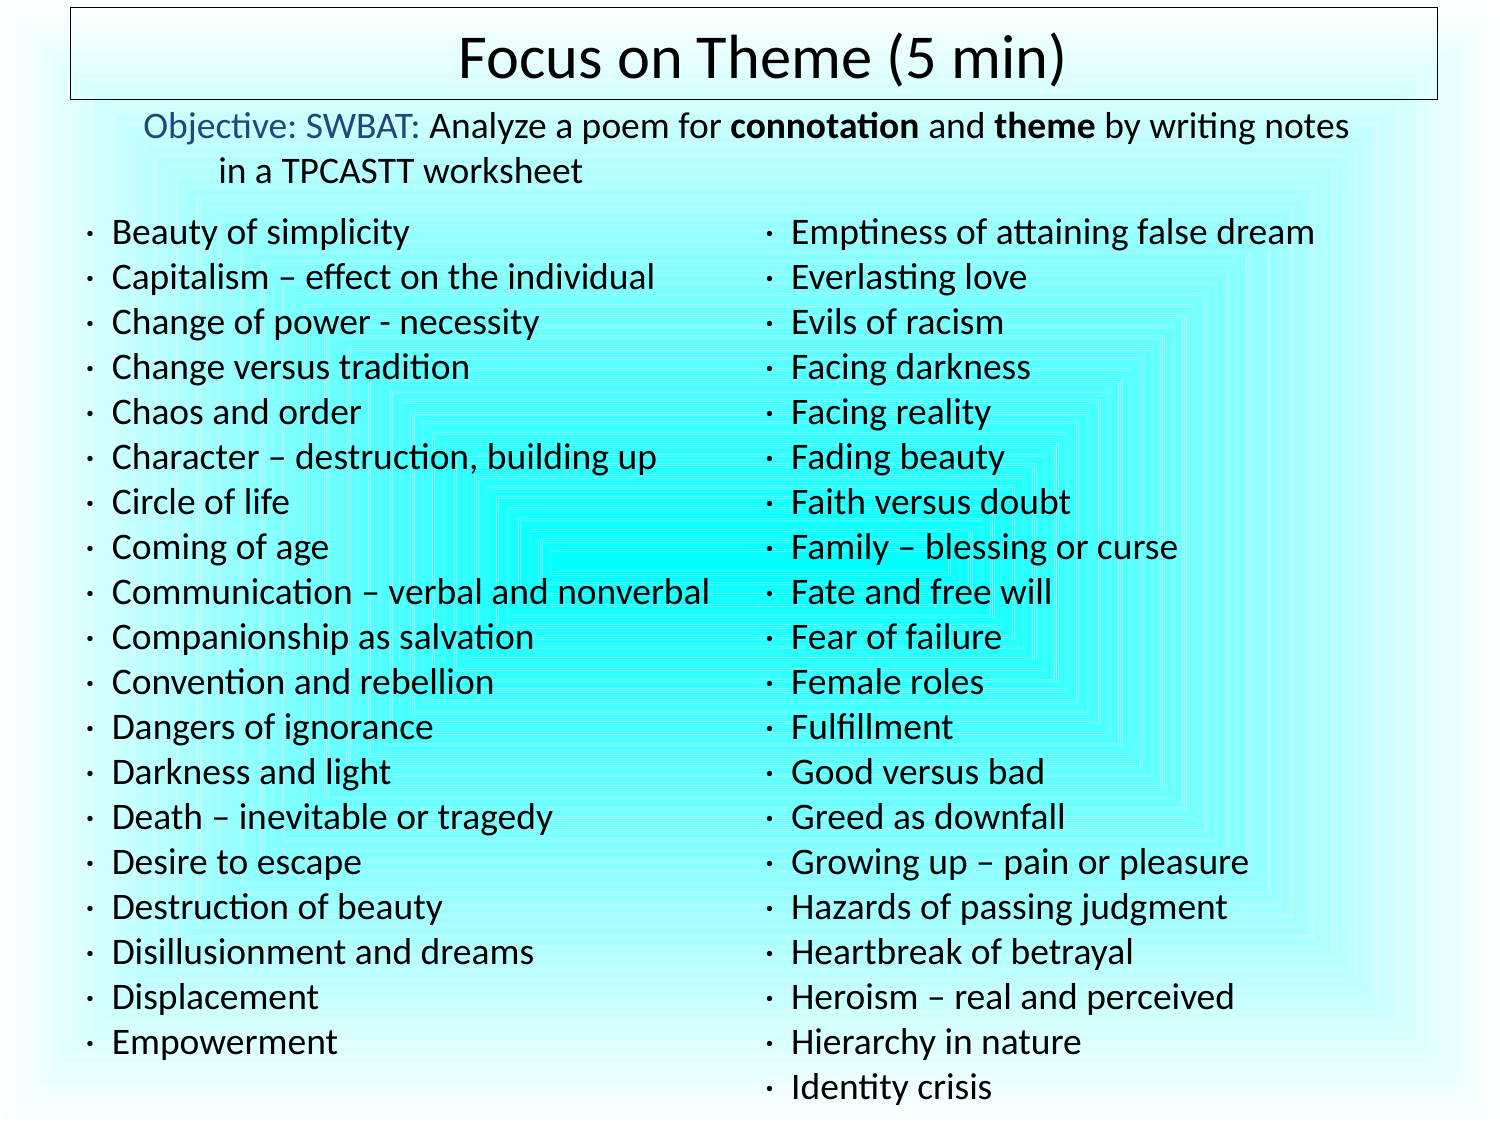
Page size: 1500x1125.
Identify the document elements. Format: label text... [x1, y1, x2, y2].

text_box Objective: SWBAT: Analyze a poem for connotation and theme by writing notes in a TPCASTT worksheet [24, 93, 1367, 199]
text_box · Emptiness of attaining false dream · Everlasting love · Evils of racism · Facing darkness · Facing reality · Fading beauty · Faith versus doubt · Family – blessing or curse · Fate and free will · Fear of failure · Female roles · Fulfillment · Good versus bad · Greed as downfall · Growing up – pain or pleasure · Hazards of passing judgment · Heartbreak of betrayal · Heroism – real and perceived · Hierarchy in nature · Identity crisis [749, 199, 1500, 1115]
text_box · Beauty of simplicity · Capitalism – effect on the individual · Change of power - necessity · Change versus tradition · Chaos and order · Character – destruction, building up · Circle of life · Coming of age · Communication – verbal and nonverbal · Companionship as salvation · Convention and rebellion · Dangers of ignorance · Darkness and light · Death – inevitable or tragedy · Desire to escape · Destruction of beauty · Disillusionment and dreams · Displacement · Empowerment [70, 199, 749, 1070]
title Focus on Theme (5 min) [70, 7, 1438, 100]
